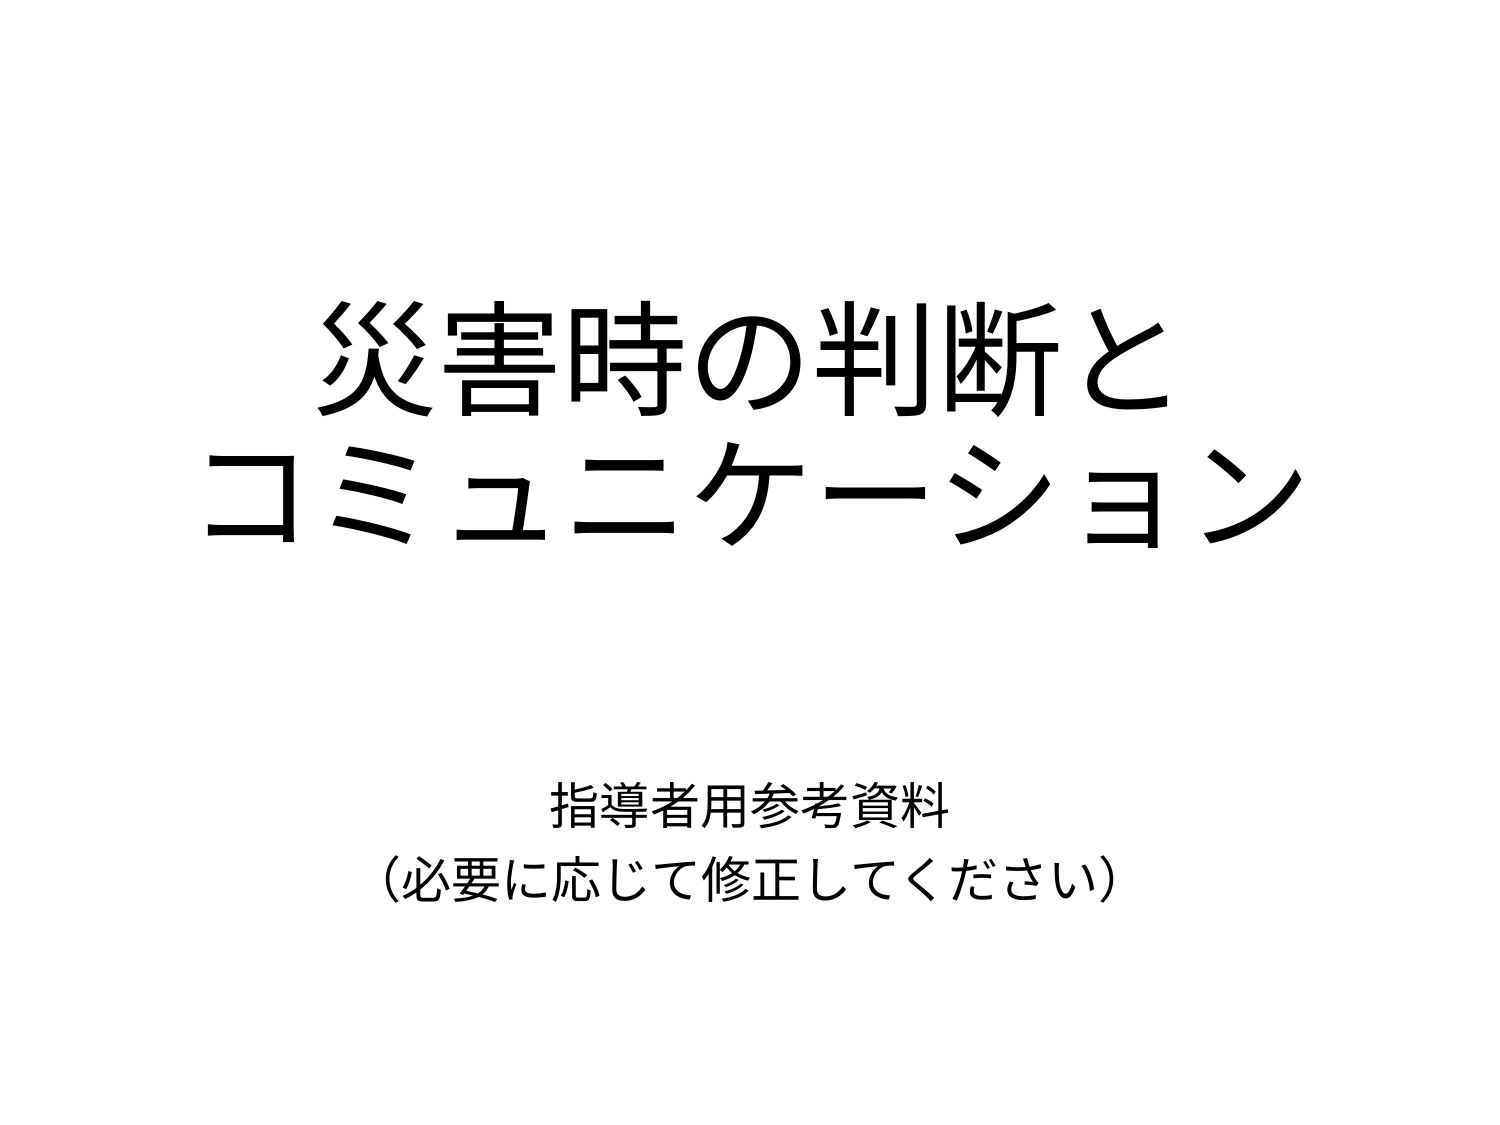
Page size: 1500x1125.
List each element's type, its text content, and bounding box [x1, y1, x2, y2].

title 災害時の判断と コミュニケーション [112, 184, 1388, 576]
subtitle 指導者用参考資料 （必要に応じて修正してください） [187, 773, 1313, 1039]
